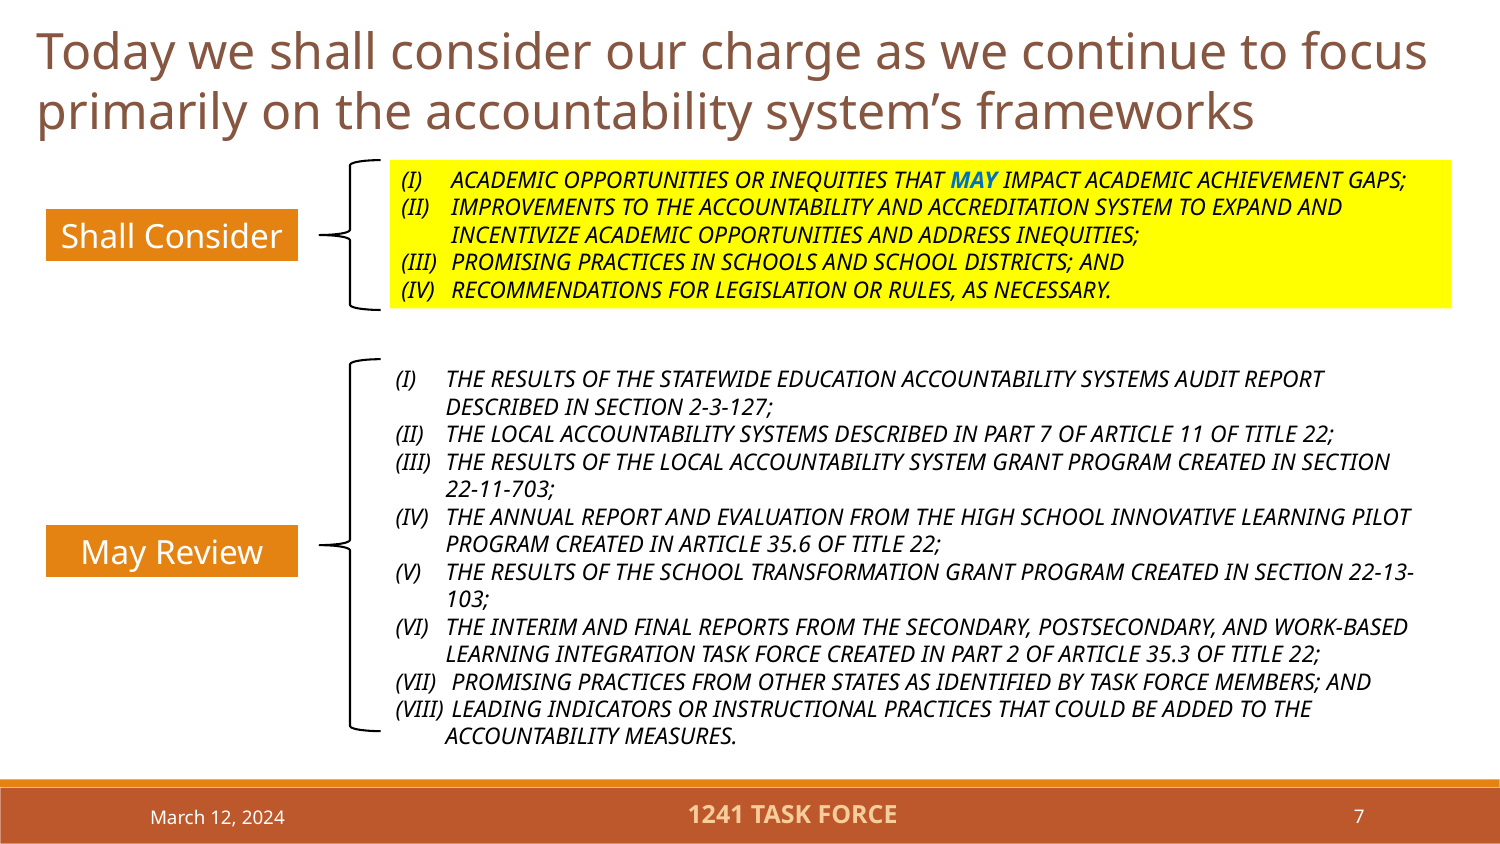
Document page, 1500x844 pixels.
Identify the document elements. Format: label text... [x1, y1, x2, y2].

text_box [319, 160, 381, 310]
slide_number 7 [1218, 794, 1380, 840]
text_box Shall Consider [46, 209, 298, 261]
text_box 1241 TASK FORCE [557, 783, 1028, 844]
text_box May Review [46, 525, 298, 577]
text_box ACADEMIC OPPORTUNITIES OR INEQUITIES THAT MAY IMPACT ACADEMIC ACHIEVEMENT GAPS; IMPROVEMENTS TO THE ACCOUNTABILITY AND ACCREDITATION SYSTEM TO EXPAND AND INCENTIVIZE ACADEMIC OPPORTUNITIES AND ADDRESS INEQUITIES; PROMISING PRACTICES IN SCHOOLS AND SCHOOL DISTRICTS; AND RECOMMENDATIONS FOR LEGISLATION OR RULES, AS NECESSARY. [390, 178, 1452, 309]
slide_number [135, 794, 440, 840]
text_box THE RESULTS OF THE STATEWIDE EDUCATION ACCOUNTABILITY SYSTEMS AUDIT REPORT DESCRIBED IN SECTION 2-3-127; THE LOCAL ACCOUNTABILITY SYSTEMS DESCRIBED IN PART 7 OF ARTICLE 11 OF TITLE 22; THE RESULTS OF THE LOCAL ACCOUNTABILITY SYSTEM GRANT PROGRAM CREATED IN SECTION 22-11-703; THE ANNUAL REPORT AND EVALUATION FROM THE HIGH SCHOOL INNOVATIVE LEARNING PILOT PROGRAM CREATED IN ARTICLE 35.6 OF TITLE 22; THE RESULTS OF THE SCHOOL TRANSFORMATION GRANT PROGRAM CREATED IN SECTION 22-13-103; THE INTERIM AND FINAL REPORTS FROM THE SECONDARY, POSTSECONDARY, AND WORK-BASED LEARNING INTEGRATION TASK FORCE CREATED IN PART 2 OF ARTICLE 35.3 OF TITLE 22; PROMISING PRACTICES FROM OTHER STATES AS IDENTIFIED BY TASK FORCE MEMBERS; AND LEADING INDICATORS OR INSTRUCTIONAL PRACTICES THAT COULD BE ADDED TO THE ACCOUNTABILITY MEASURES. [380, 350, 1435, 719]
title Today we shall consider our charge as we continue to focus primarily on the accountability system’s frameworks [25, 14, 1500, 178]
text_box [319, 359, 381, 732]
